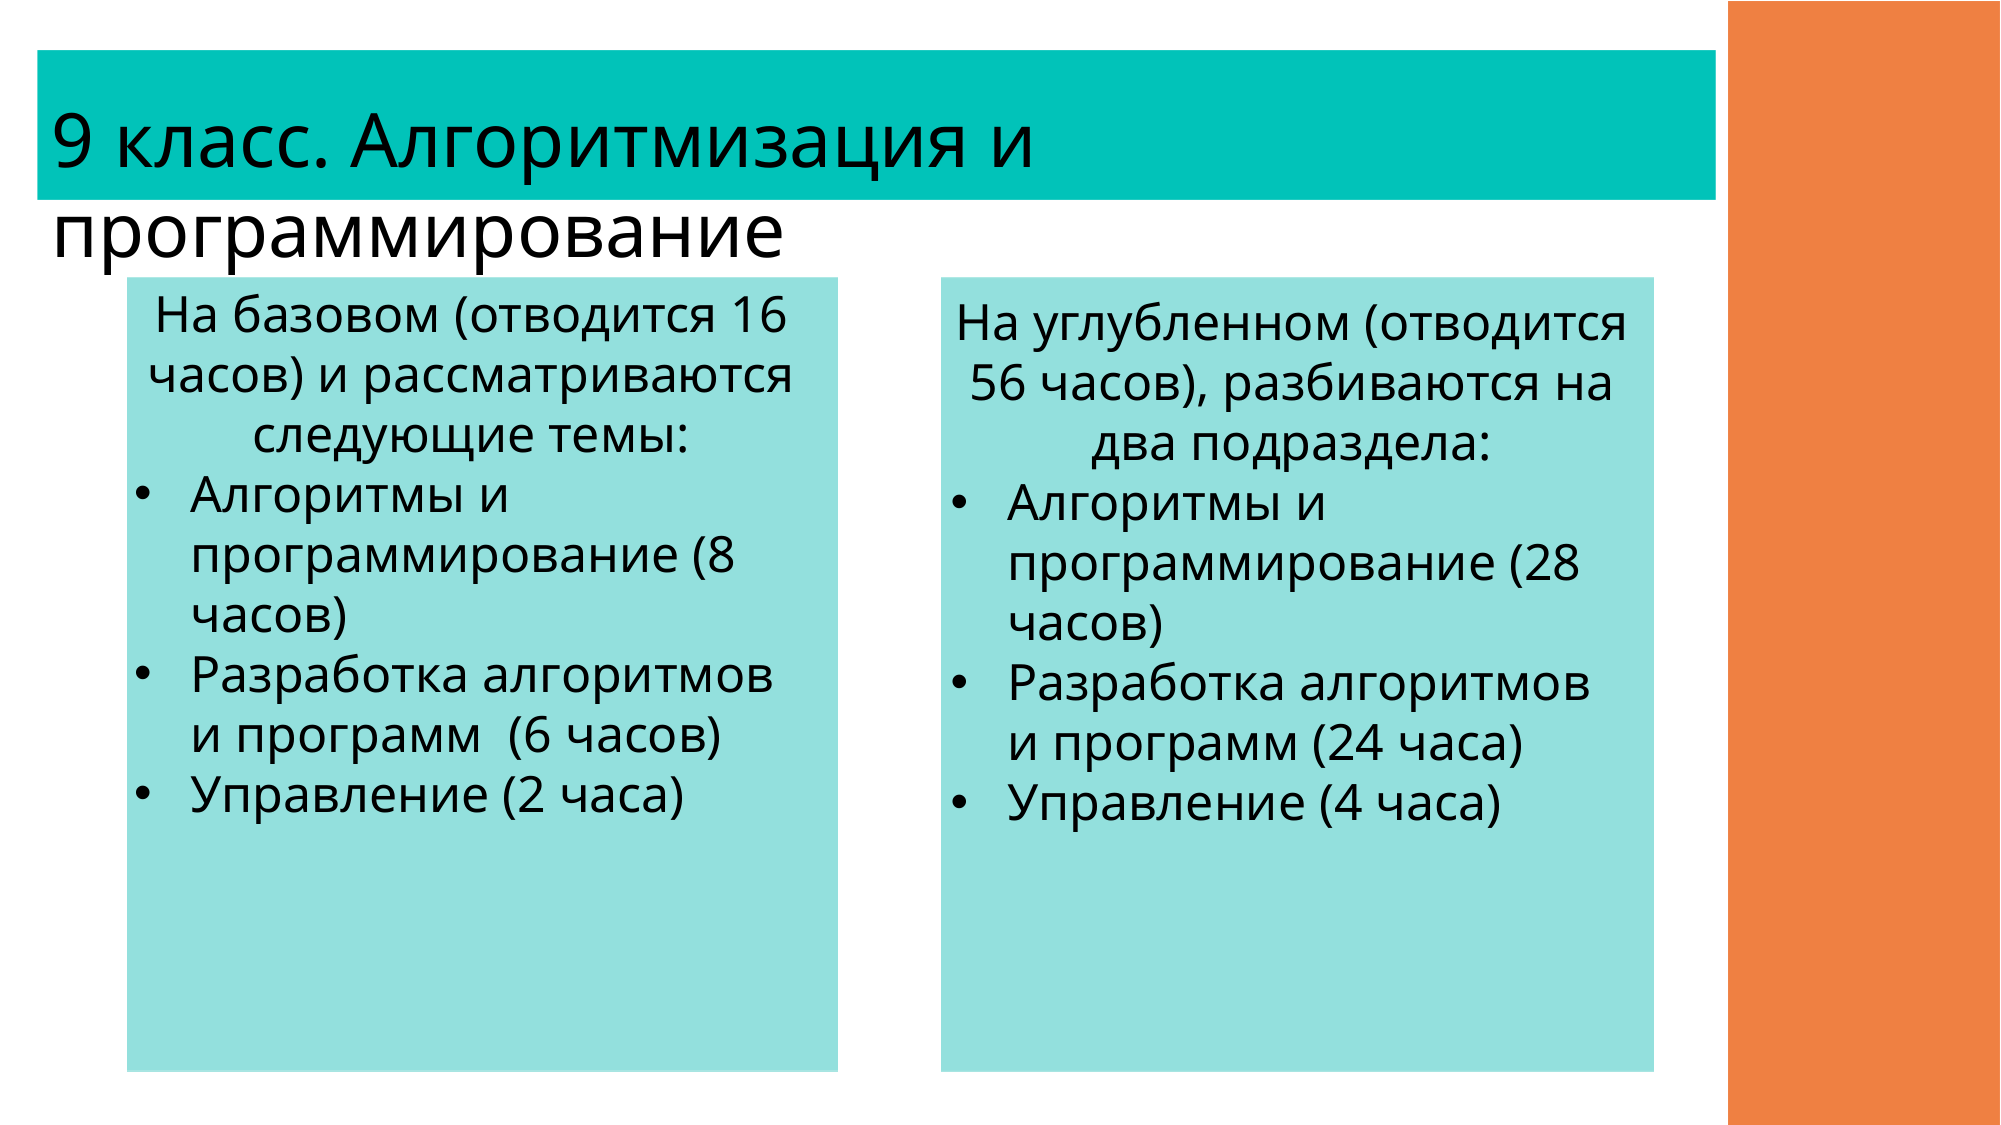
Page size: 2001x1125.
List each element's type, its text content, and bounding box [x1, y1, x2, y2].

text_box 9 класс. Алгоритмизация и программирование [37, 85, 1728, 280]
picture [127, 277, 838, 1072]
text_box На базовом (отводится 16 часов) и рассматриваются следующие темы: Алгоритмы и программирование (8 часов) Разработка алгоритмов и программ (6 часов) Управление (2 часа) [119, 275, 823, 830]
text_box На углубленном (отводится 56 часов), разбиваются на два подраздела: Алгоритмы и программирование (28 часов) Разработка алгоритмов и программ (24 часа) Управление (4 часа) [935, 283, 941, 899]
picture [941, 277, 1654, 1072]
picture [1728, 1, 2000, 1125]
picture [37, 50, 1716, 200]
